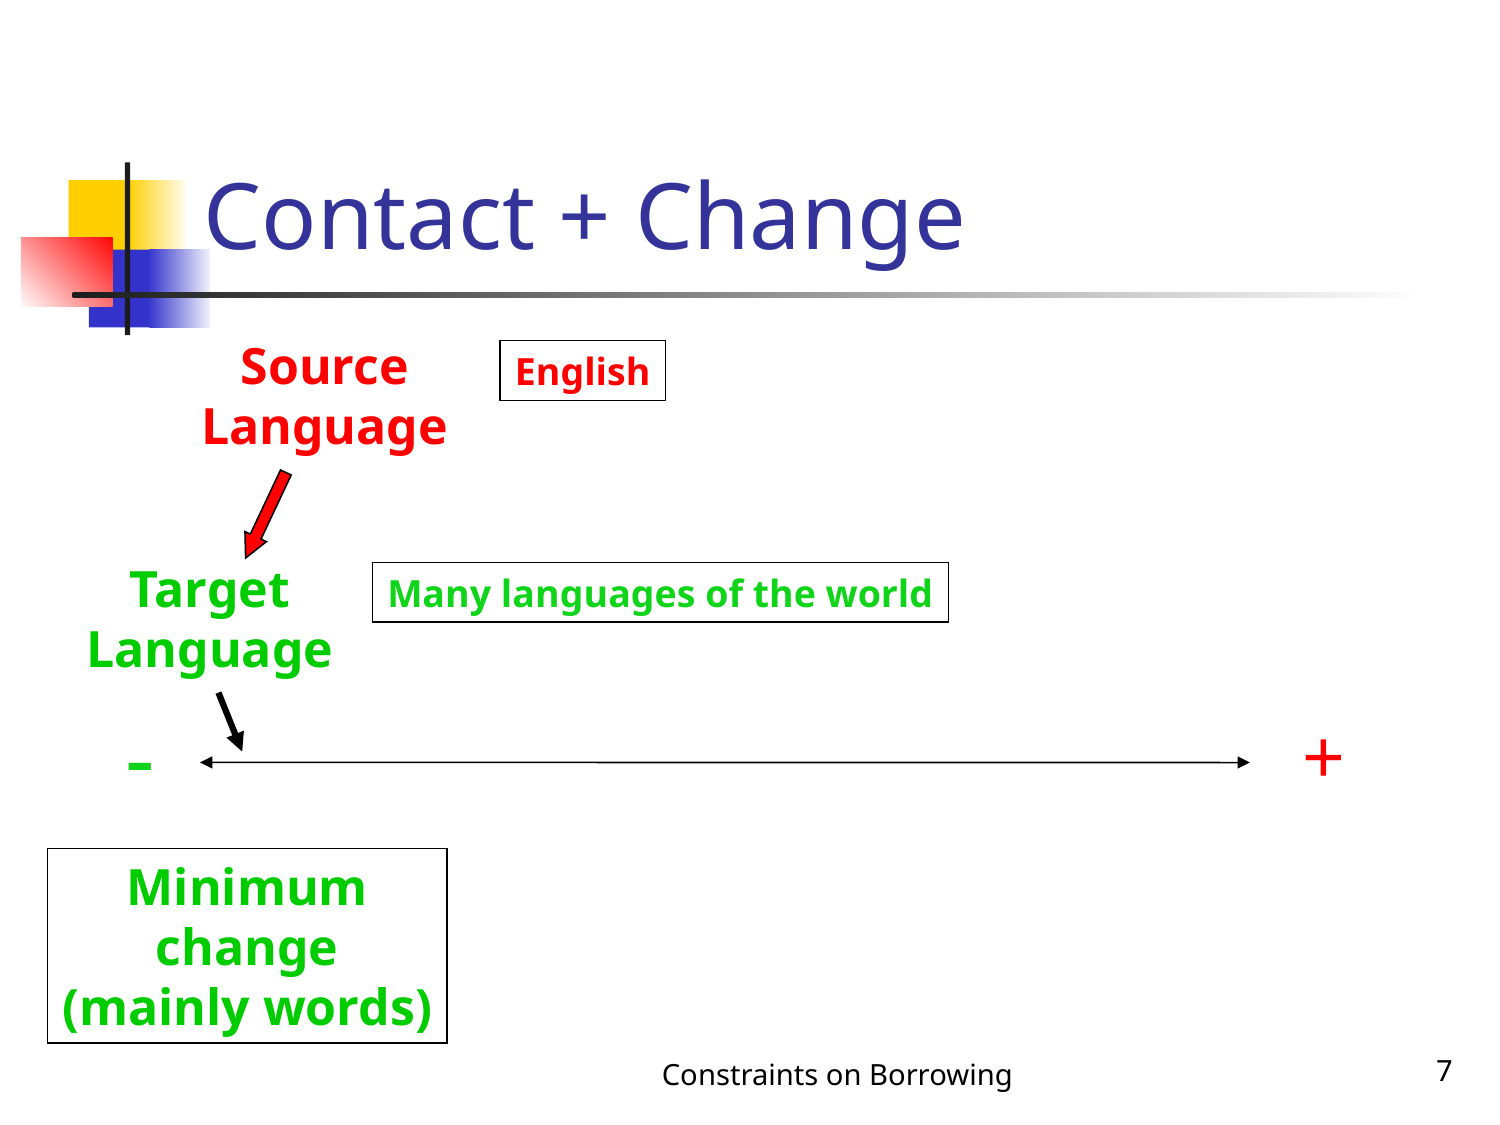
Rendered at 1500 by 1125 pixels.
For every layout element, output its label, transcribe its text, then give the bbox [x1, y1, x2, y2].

text_box [218, 692, 244, 752]
text_box Minimum change (mainly words) [47, 848, 448, 1044]
text_box English [499, 340, 666, 401]
text_box - [110, 692, 171, 818]
text_box + [1287, 702, 1361, 807]
text_box [199, 756, 1250, 769]
slide_number 7 [1154, 1023, 1468, 1100]
text_box [244, 469, 292, 559]
text_box Many languages of the world [372, 562, 949, 623]
text_box Source Language [186, 327, 464, 463]
text_box Target Language [71, 549, 349, 685]
title Contact + Change [188, 34, 1468, 276]
footer Constraints on Borrowing [599, 1023, 1076, 1100]
